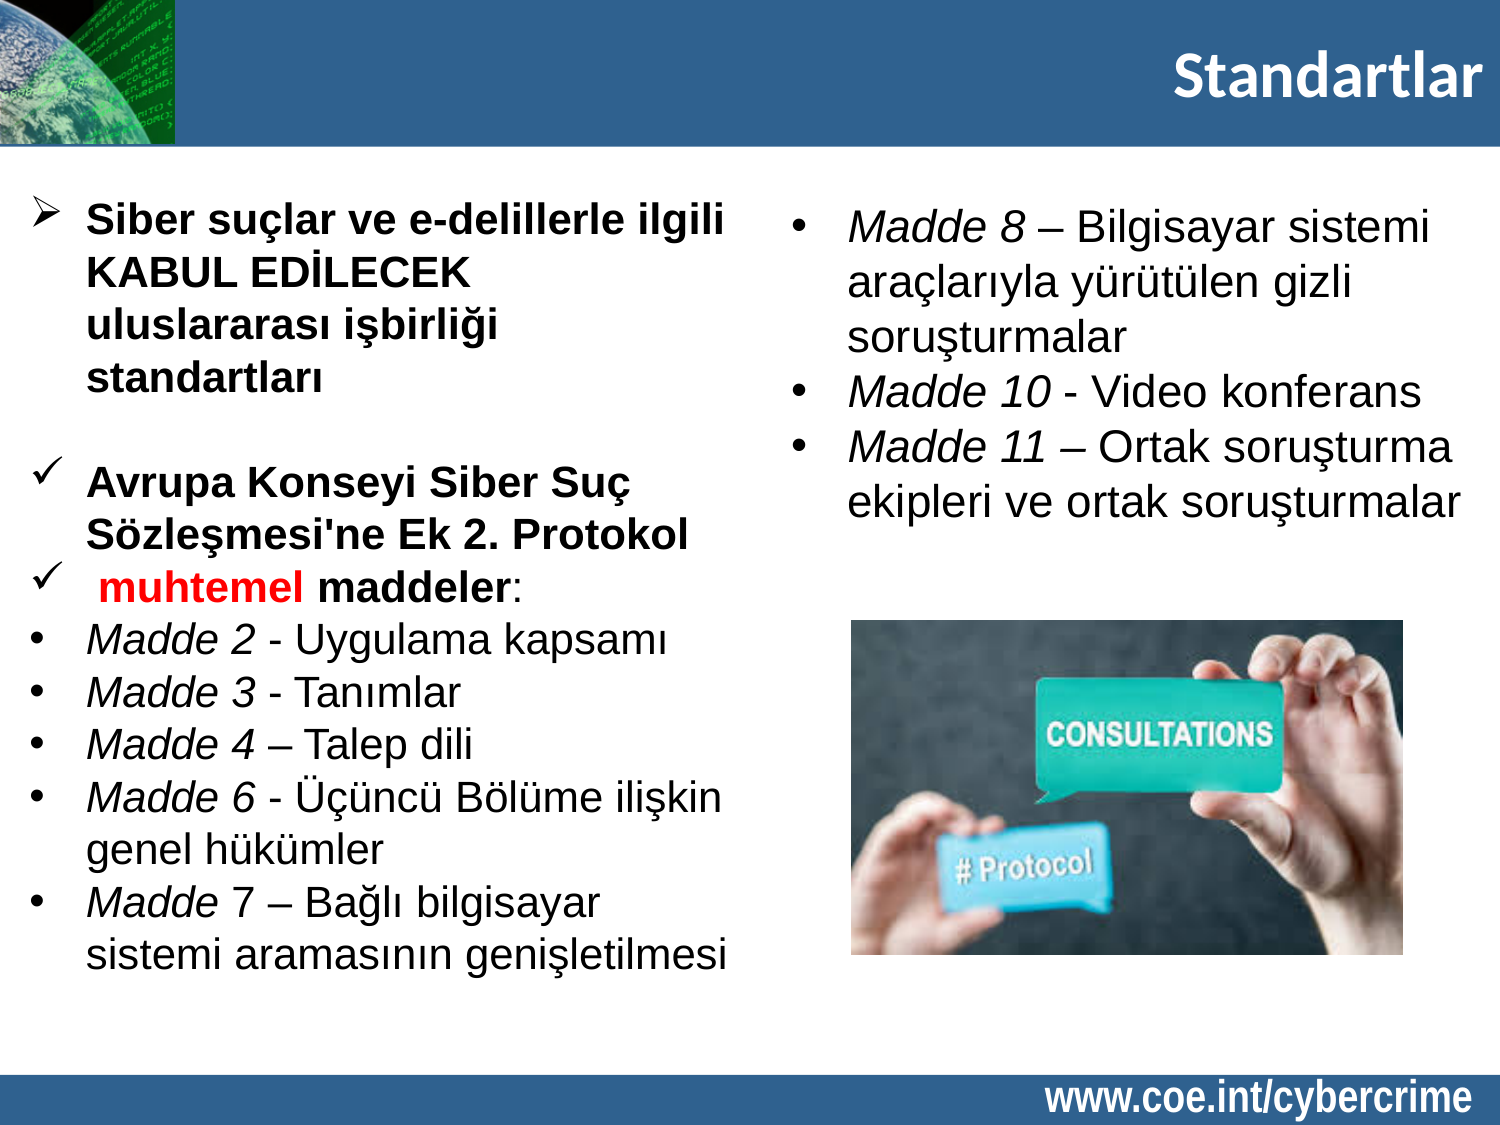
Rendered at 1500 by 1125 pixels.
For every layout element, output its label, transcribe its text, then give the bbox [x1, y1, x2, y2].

picture [0, 0, 175, 144]
text_box Madde 8 – Bilgisayar sistemi araçlarıyla yürütülen gizli soruşturmalar Madde 10 - Video konferans Madde 11 – Ortak soruşturma ekipleri ve ortak soruşturmalar [776, 189, 1500, 535]
text_box Siber suçlar ve e-delillerle ilgili KABUL EDİLECEK uluslararası işbirliği standartları Avrupa Konseyi Siber Suç Sözleşmesi'ne Ek 2. Protokol muhtemel maddeler: Madde 2 - Uygulama kapsamı Madde 3 - Tanımlar Madde 4 – Talep dili Madde 6 - Üçüncü Bölüme ilişkin genel hükümler Madde 7 – Bağlı bilgisayar sistemi aramasının genişletilmesi [14, 183, 765, 987]
text_box [0, 1073, 1030, 1125]
text_box Standartlar [177, 0, 1500, 149]
text_box www.coe.int/cybercrime [1030, 1059, 1500, 1125]
picture [850, 620, 1403, 956]
